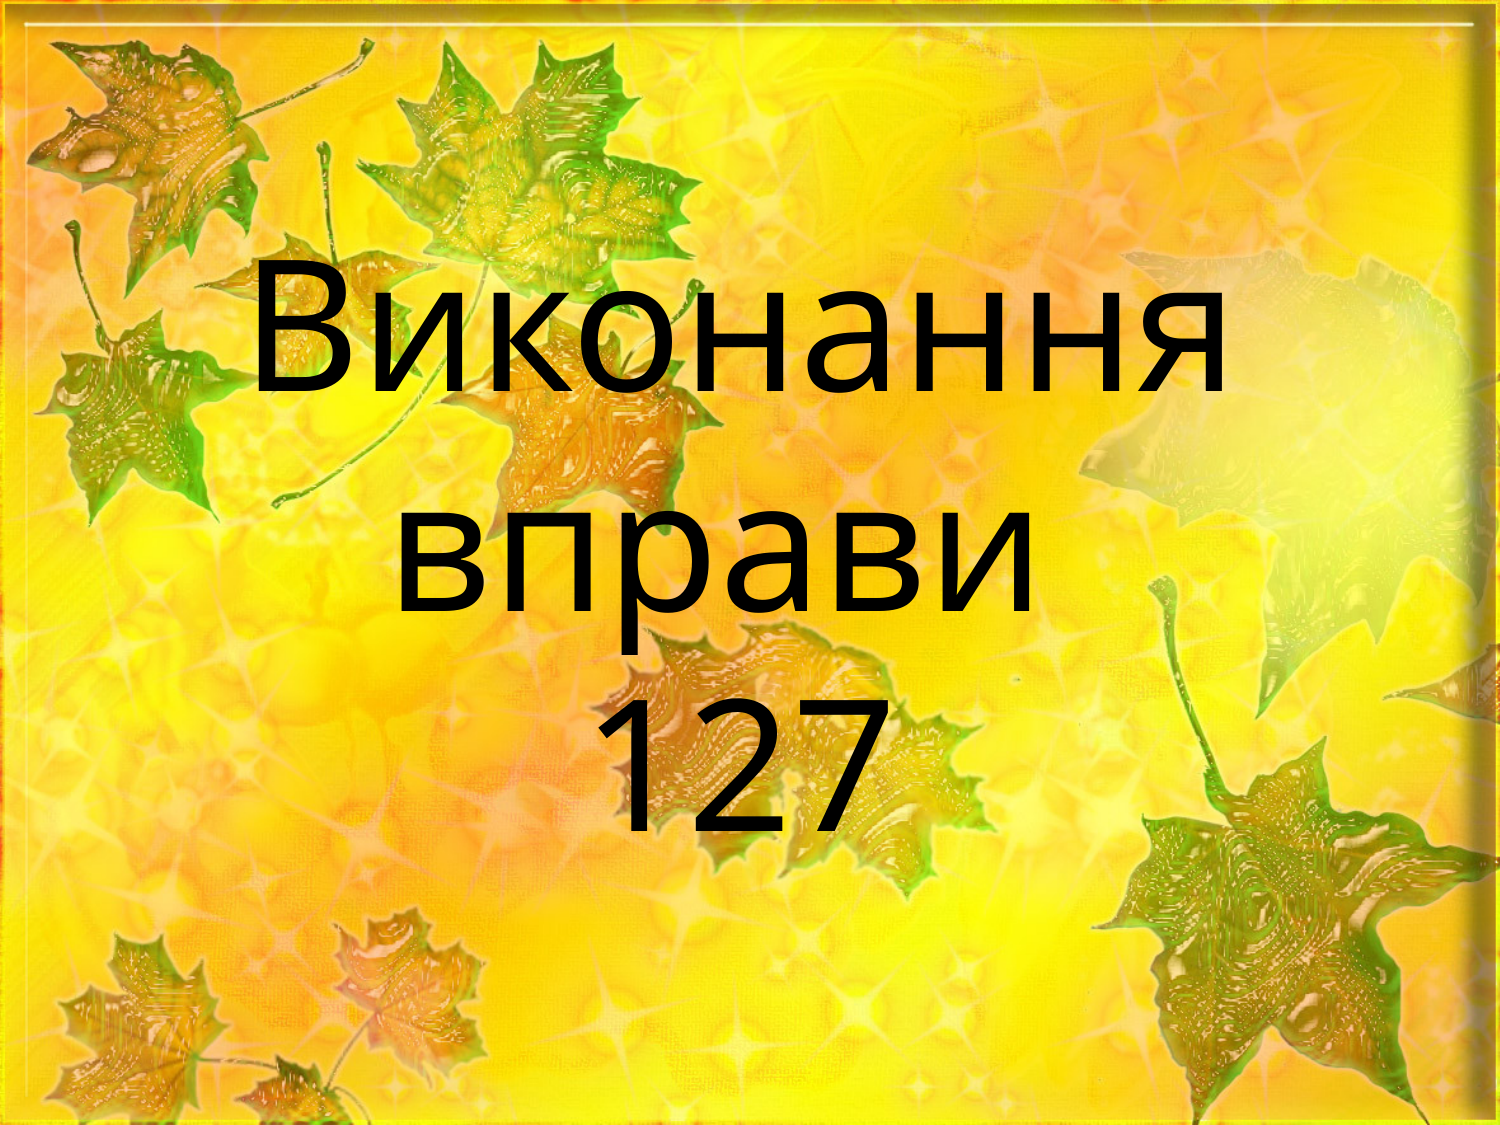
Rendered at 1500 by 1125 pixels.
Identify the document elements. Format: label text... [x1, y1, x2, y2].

picture [0, 0, 1500, 1125]
title Виконання вправи 127 [64, 444, 1415, 632]
